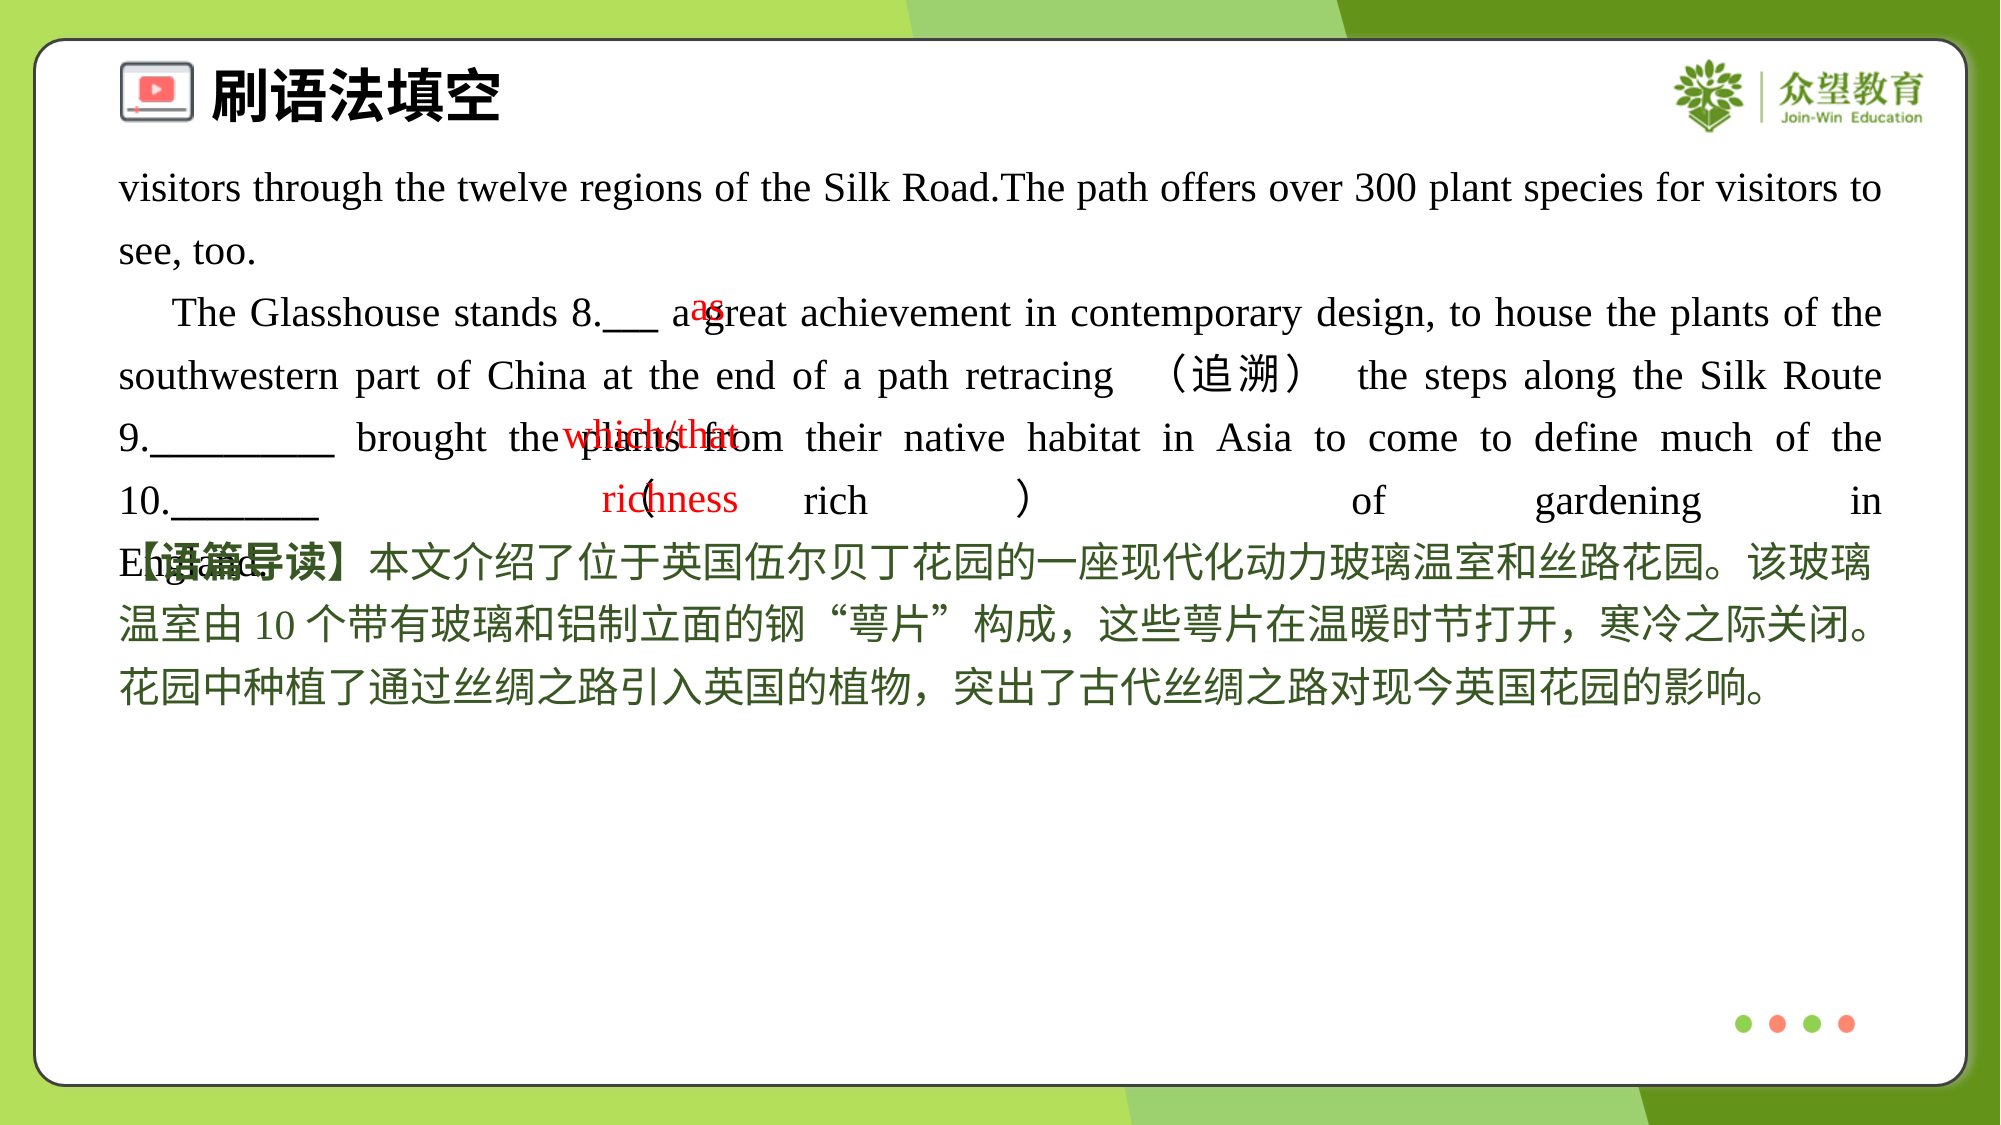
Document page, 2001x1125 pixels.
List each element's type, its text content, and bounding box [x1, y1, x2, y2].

text_box visitors through the twelve regions of the Silk Road.The path offers over 300 plant species for visitors to see, too. The Glasshouse stands 8.___ a great achievement in contemporary design, to house the plants of the southwestern part of China at the end of a path retracing （追溯） the steps along the Silk Route 9.__________ brought the plants from their native habitat in Asia to come to define much of the 10.________ （rich） of gardening in England.#1.3 [118, 147, 1883, 517]
text_box which/that [558, 394, 744, 453]
text_box as [685, 266, 730, 324]
text_box 【语篇导读】本文介绍了位于英国伍尔贝丁花园的一座现代化动力玻璃温室和丝路花园。该玻璃温室由10个带有玻璃和铝制立面的钢“萼片”构成，这些萼片在温暖时节打开，寒冷之际关闭。花园中种植了通过丝绸之路引入英国的植物，突出了古代丝绸之路对现今英国花园的影响。 [118, 522, 1883, 706]
text_box richness [597, 458, 744, 517]
picture [0, 0, 2000, 1125]
